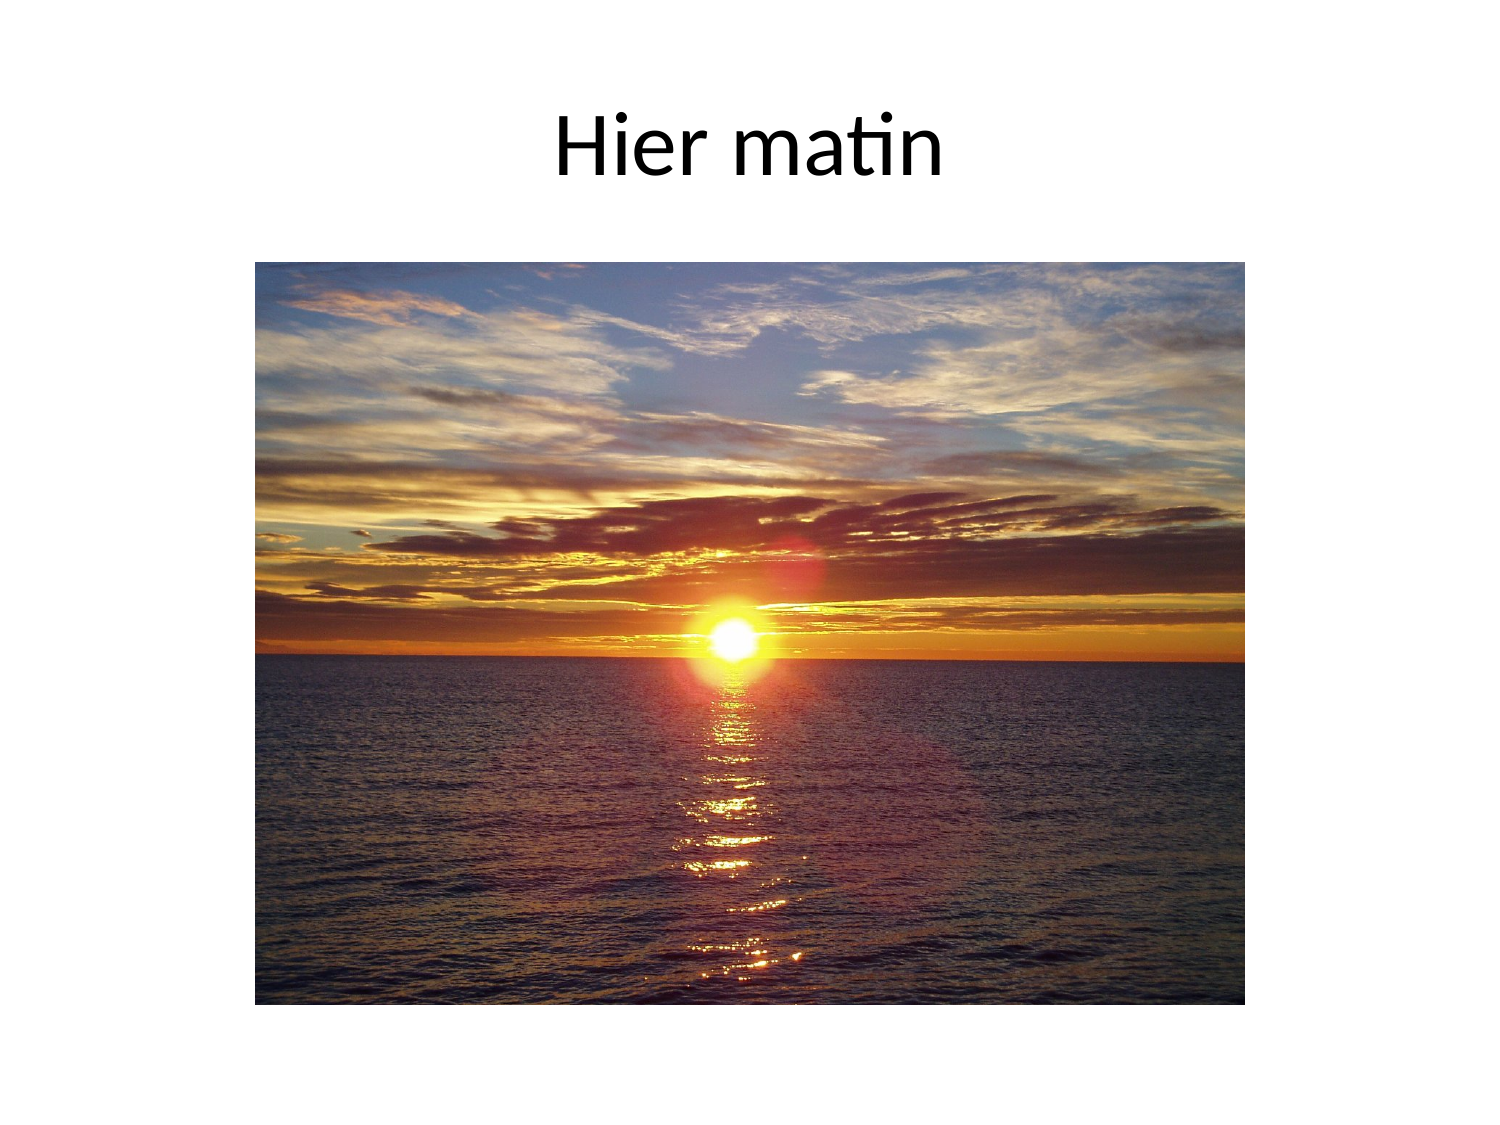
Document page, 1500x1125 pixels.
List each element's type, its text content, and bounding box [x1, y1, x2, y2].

title Hier matin [75, 45, 1425, 233]
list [254, 262, 1246, 1006]
